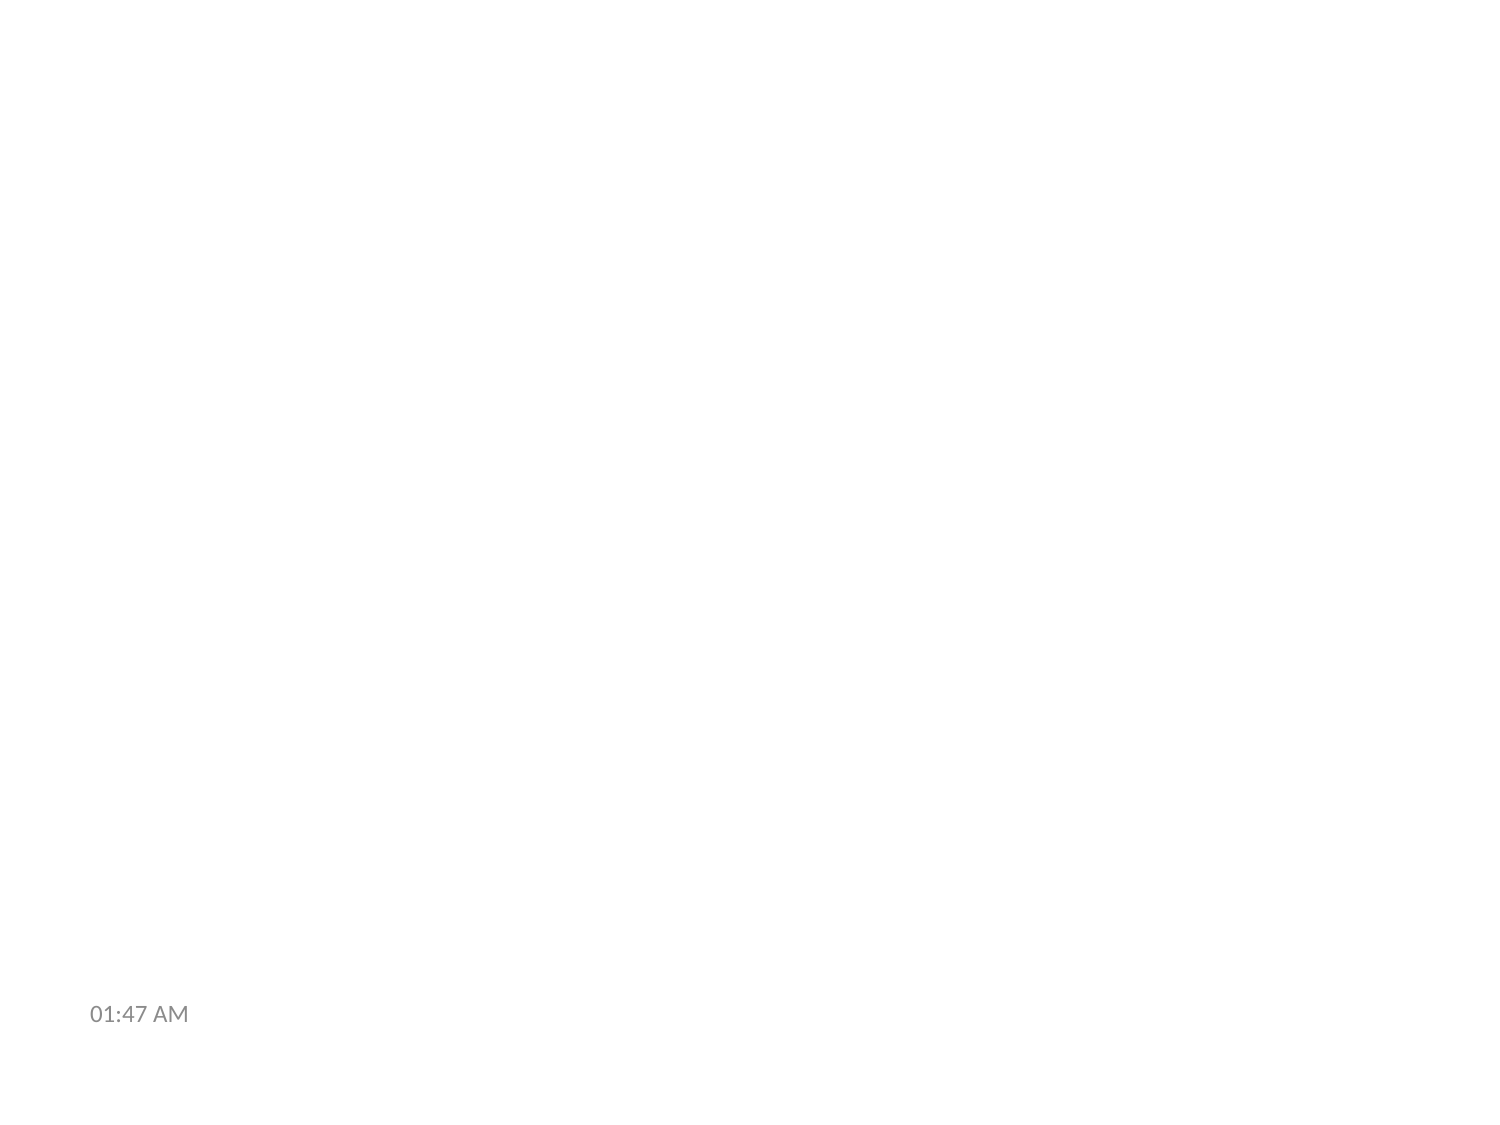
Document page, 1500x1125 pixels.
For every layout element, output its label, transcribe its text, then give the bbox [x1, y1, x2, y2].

text_box 3:35 PM [75, 982, 425, 1043]
